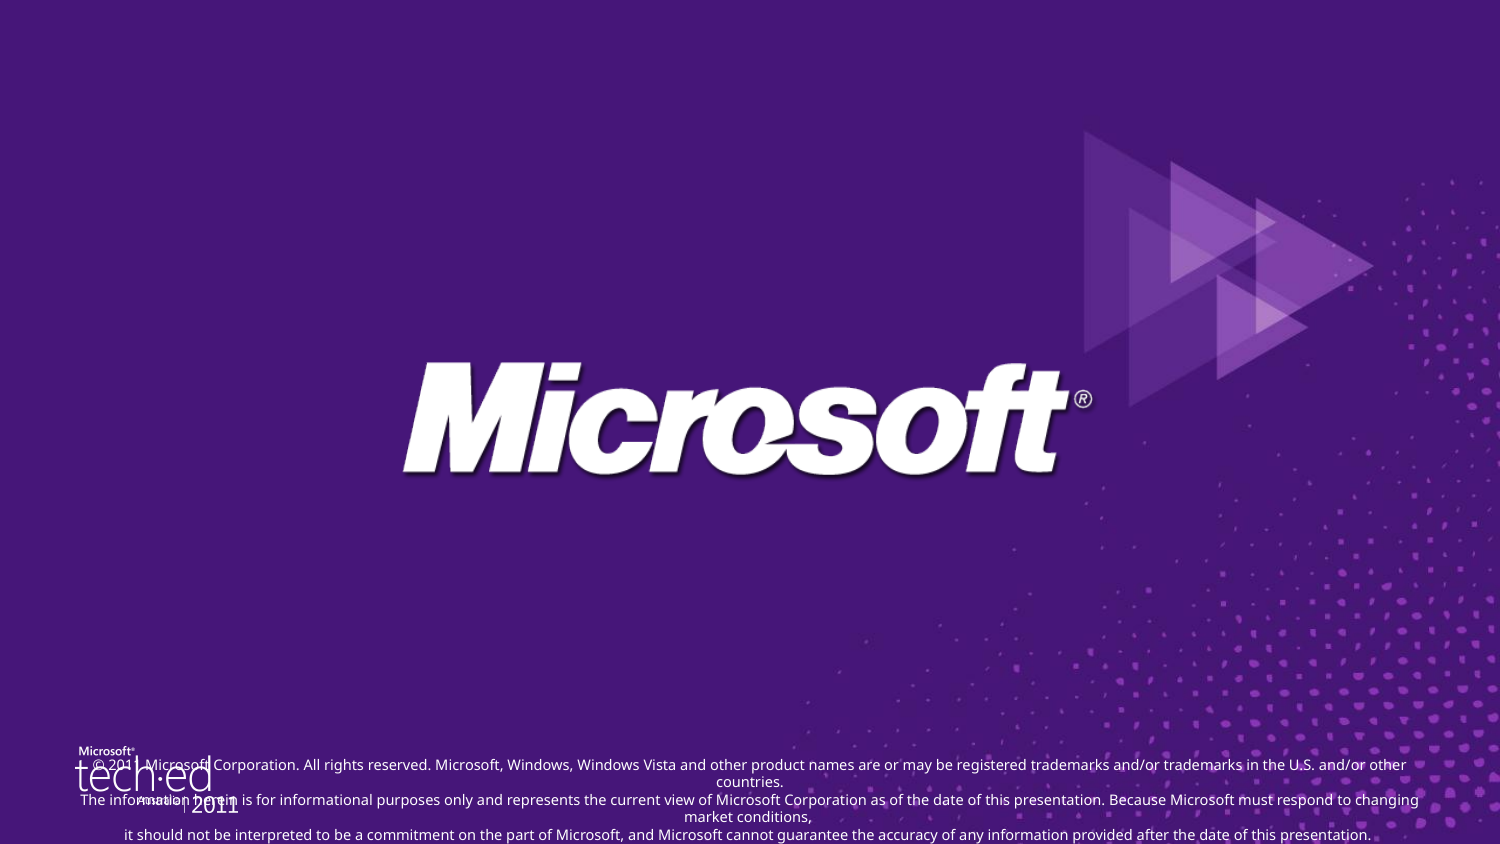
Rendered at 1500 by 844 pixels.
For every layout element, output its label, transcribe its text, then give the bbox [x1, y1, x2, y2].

picture [0, 0, 1500, 844]
text_box © 2011 Microsoft Corporation. All rights reserved. Microsoft, Windows, Windows Vista and other product names are or may be registered trademarks and/or trademarks in the U.S. and/or other countries. The information herein is for informational purposes only and represents the current view of Microsoft Corporation as of the date of this presentation. Because Microsoft must respond to changing market conditions, it should not be interpreted to be a commitment on the part of Microsoft, and Microsoft cannot guarantee the accuracy of any information provided after the date of this presentation. MICROSOFT MAKES NO WARRANTIES, EXPRESS, IMPLIED OR STATUTORY, AS TO THE INFORMATION IN THIS PRESENTATION. [62, 748, 1438, 844]
